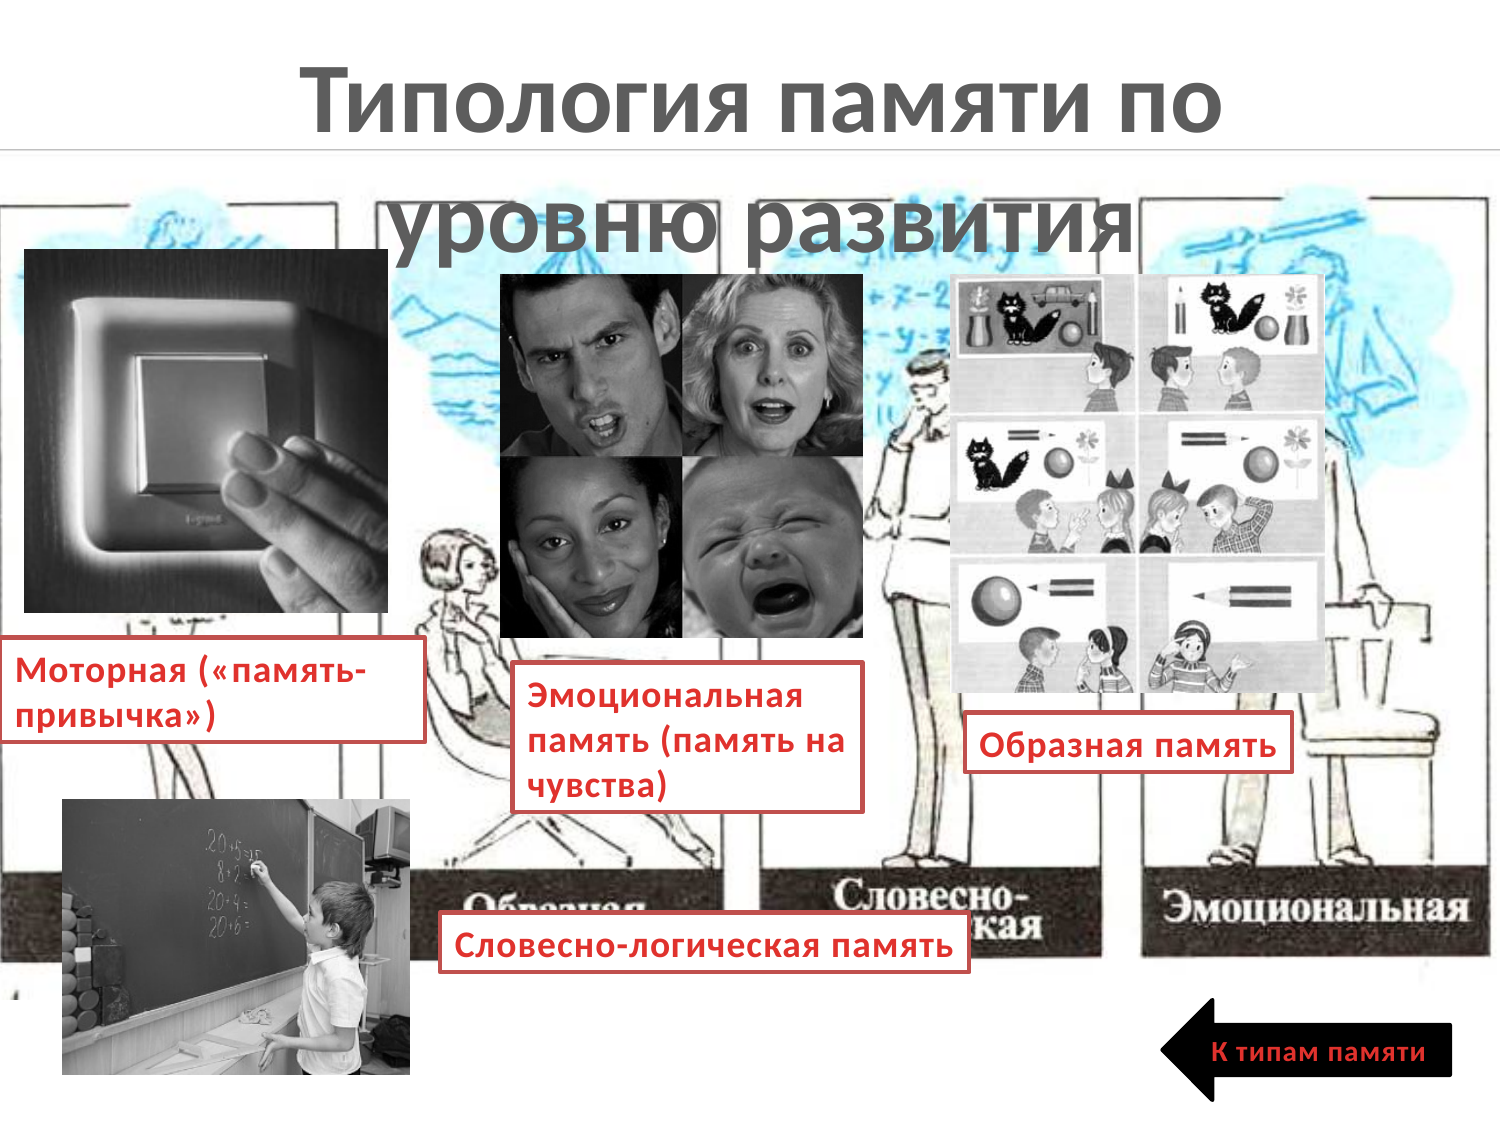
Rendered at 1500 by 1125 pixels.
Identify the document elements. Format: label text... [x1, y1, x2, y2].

text_box К типам памяти [1160, 1009, 1453, 1102]
text_box Типология памяти по уровню развития [124, 24, 1400, 148]
picture [0, 149, 1500, 1076]
